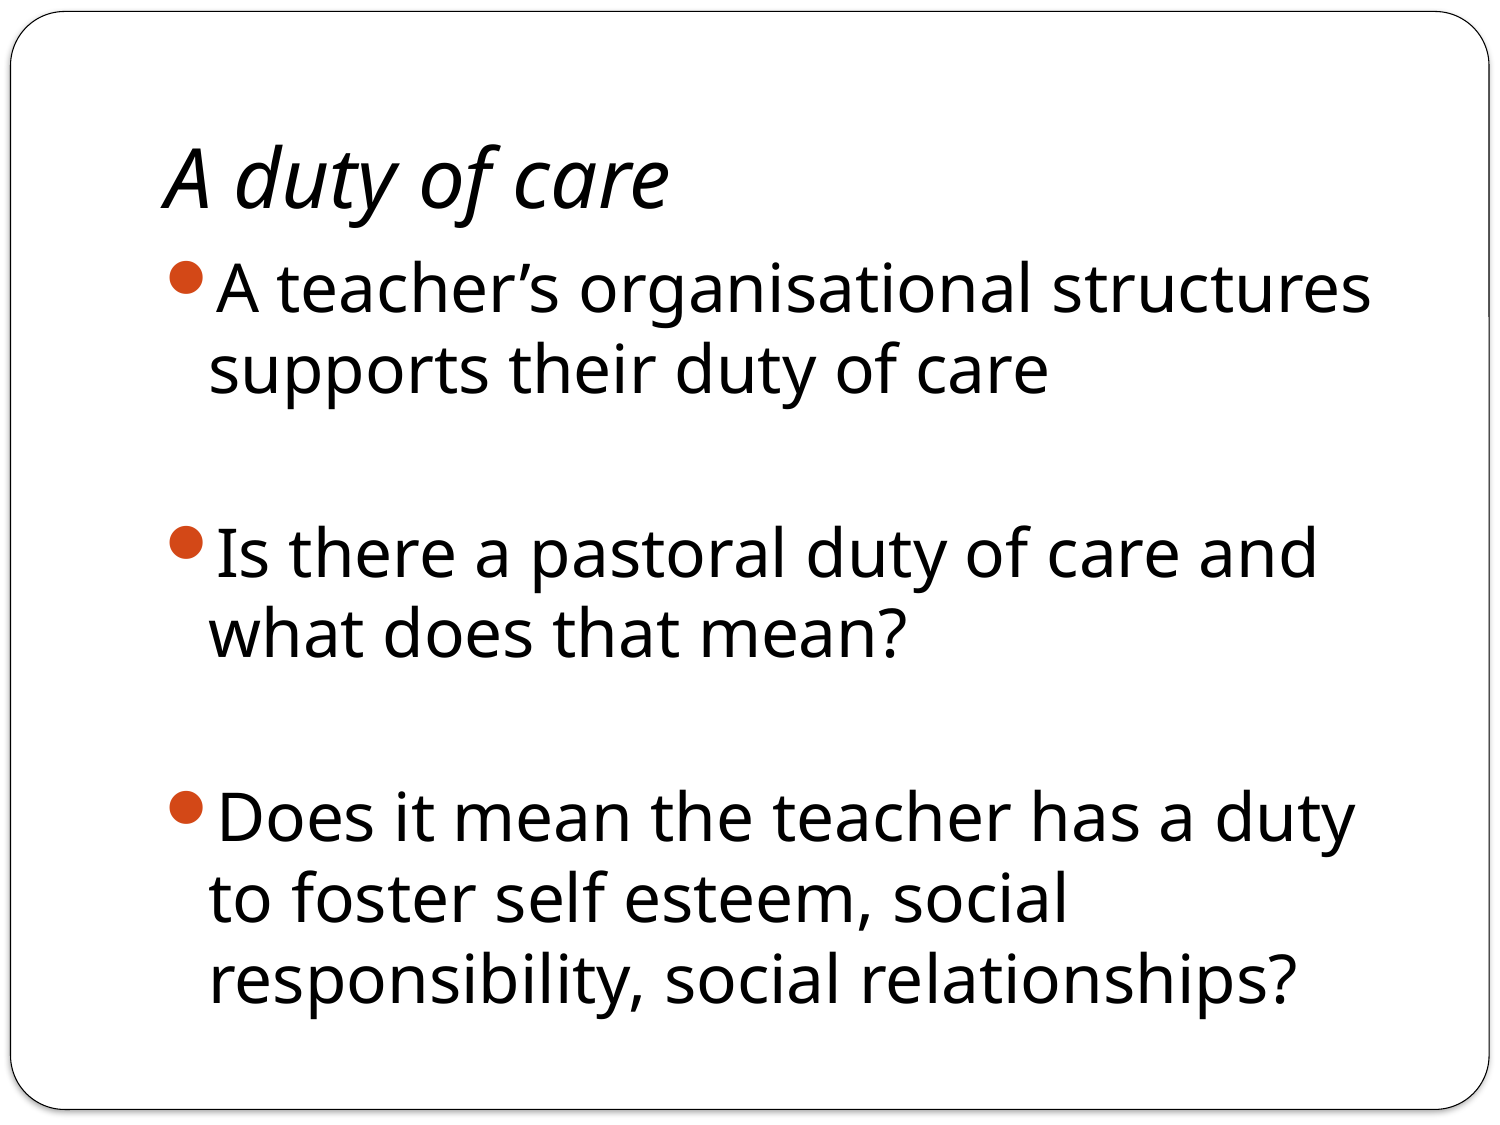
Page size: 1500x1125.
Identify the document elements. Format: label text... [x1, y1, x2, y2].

title A duty of care [150, 45, 1425, 233]
list A teacher’s organisational structures supports their duty of care Is there a pastoral duty of care and what does that mean? Does it mean the teacher has a duty to foster self esteem, social responsibility, social relationships? [150, 237, 1425, 1035]
